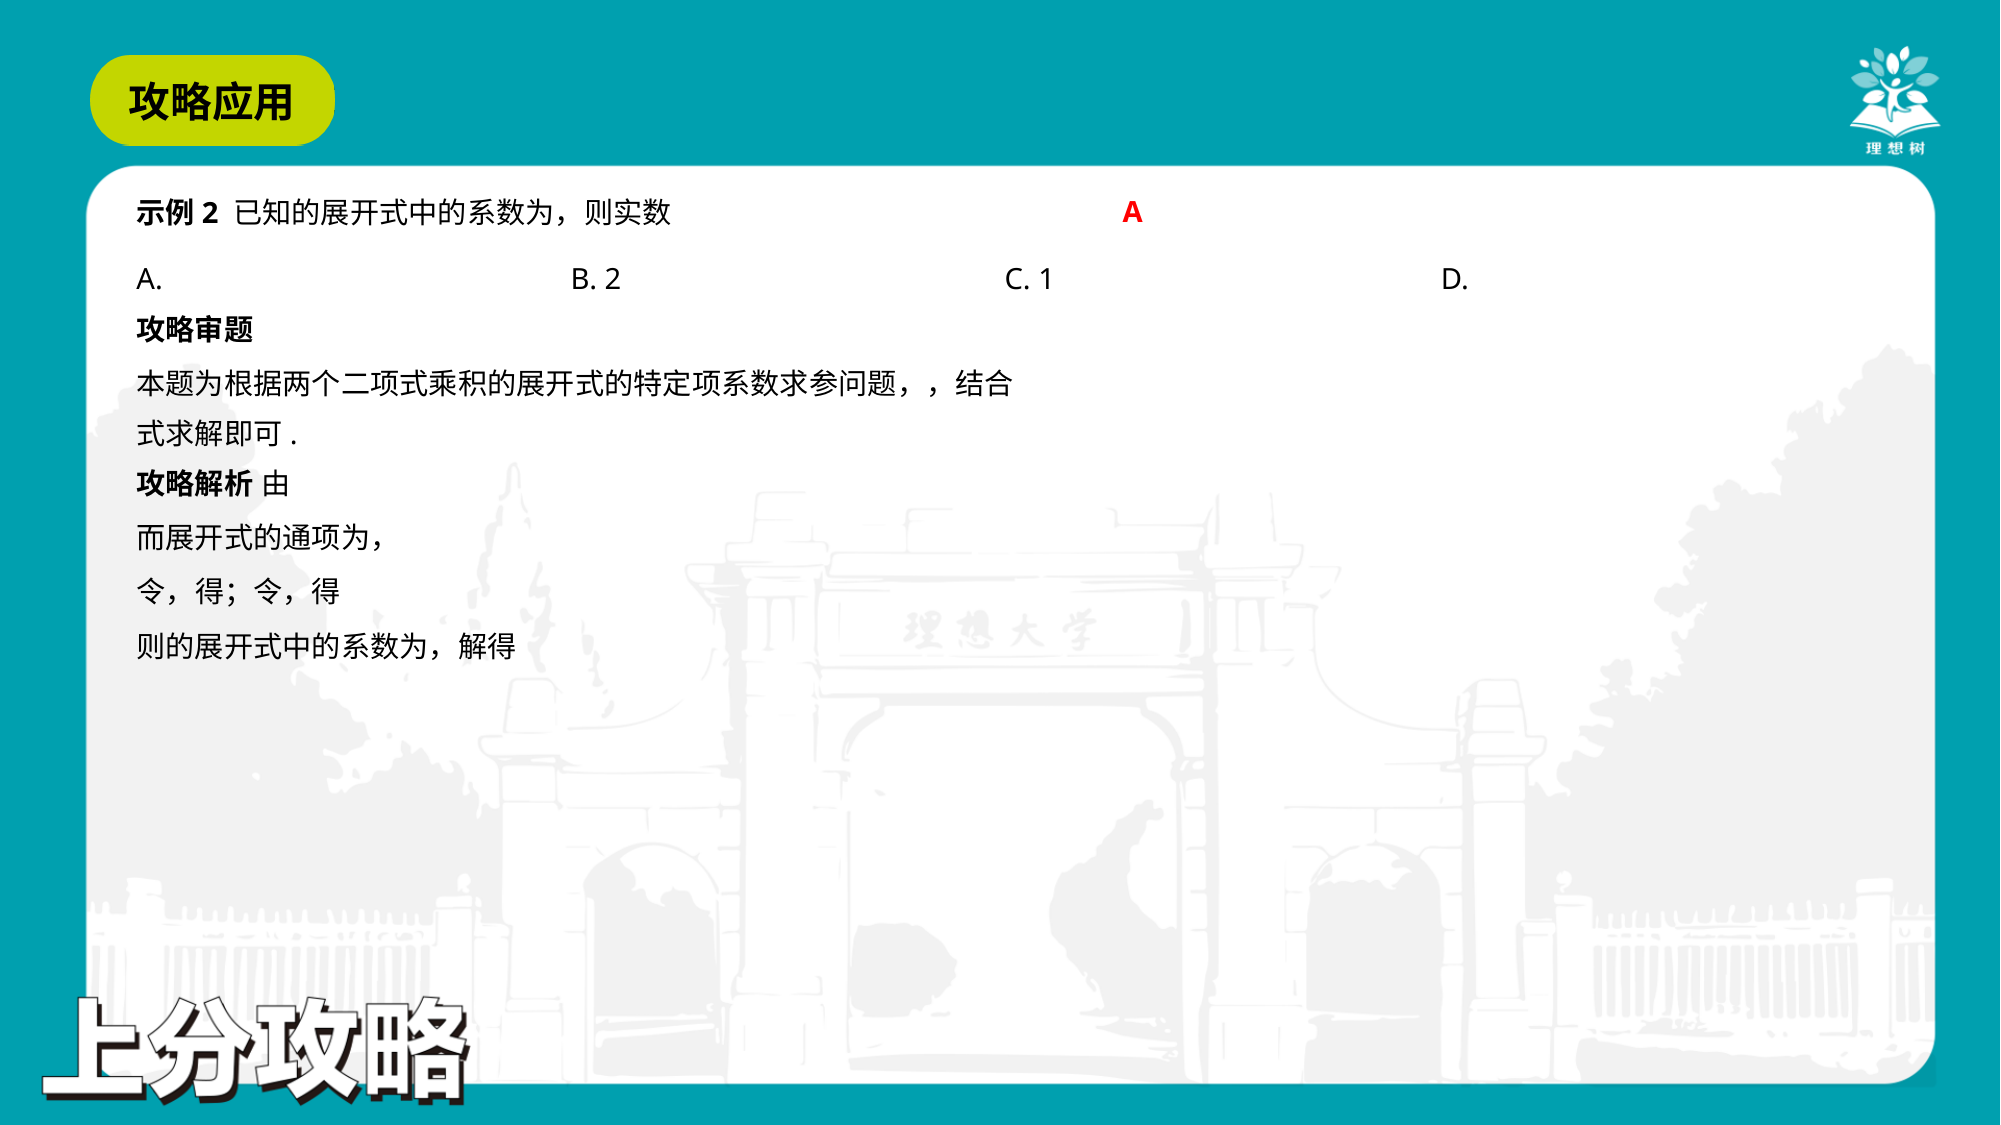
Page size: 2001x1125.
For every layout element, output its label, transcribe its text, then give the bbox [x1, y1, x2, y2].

text_box A [1114, 176, 1151, 223]
picture [0, 0, 2000, 1125]
